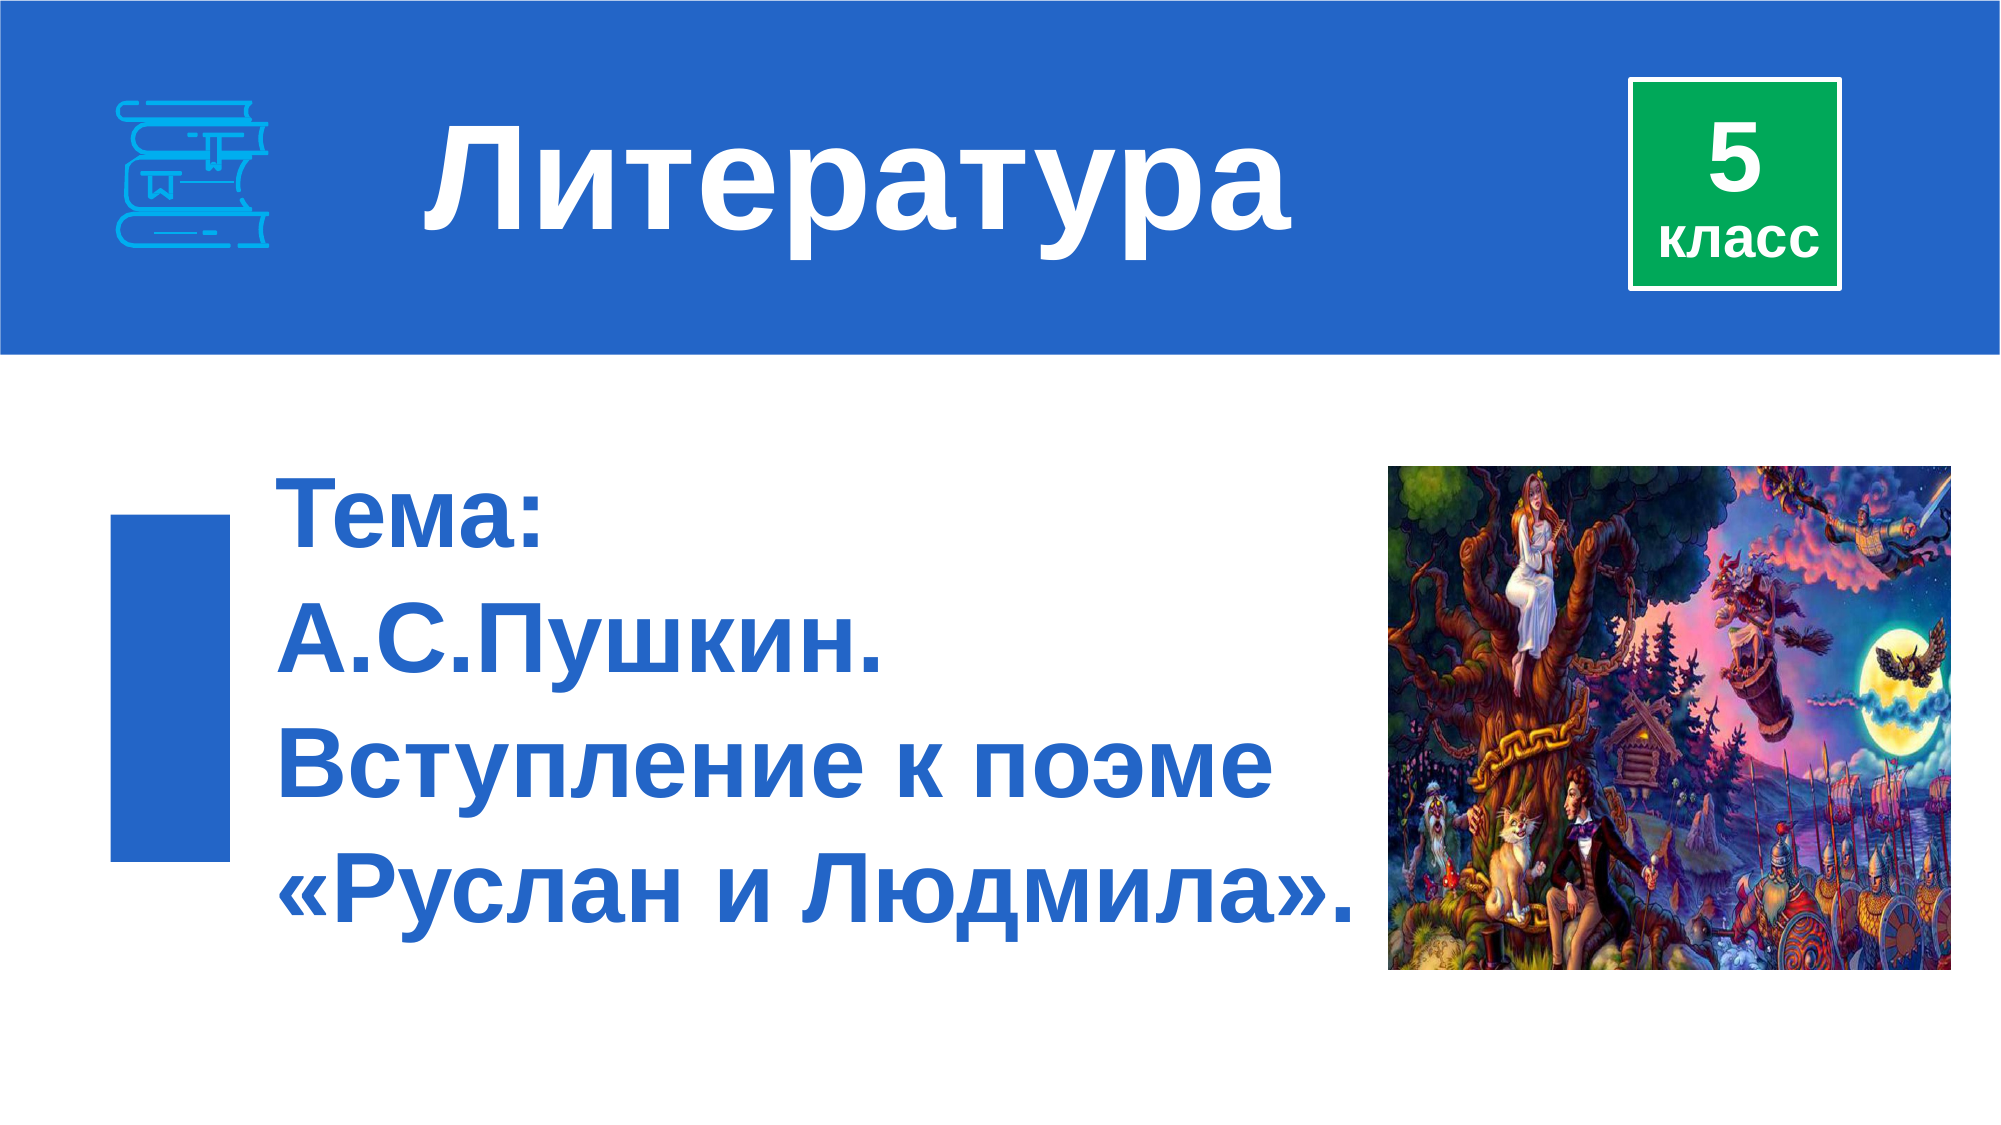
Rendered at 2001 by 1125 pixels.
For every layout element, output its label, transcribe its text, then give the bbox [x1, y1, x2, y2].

text_box [0, 0, 2000, 355]
text_box Тема: А.С.Пушкин. Вступление к поэме «Руслан и Людмила». [269, 442, 1389, 942]
text_box [110, 514, 230, 862]
text_box [202, 230, 218, 235]
text_box Литература [336, 74, 1350, 260]
picture [1387, 466, 1951, 970]
text_box [1630, 79, 1840, 289]
text_box [115, 100, 270, 248]
text_box 5 [1707, 86, 1768, 195]
text_box [187, 132, 198, 138]
text_box класс [1640, 195, 1838, 270]
text_box [140, 171, 182, 200]
